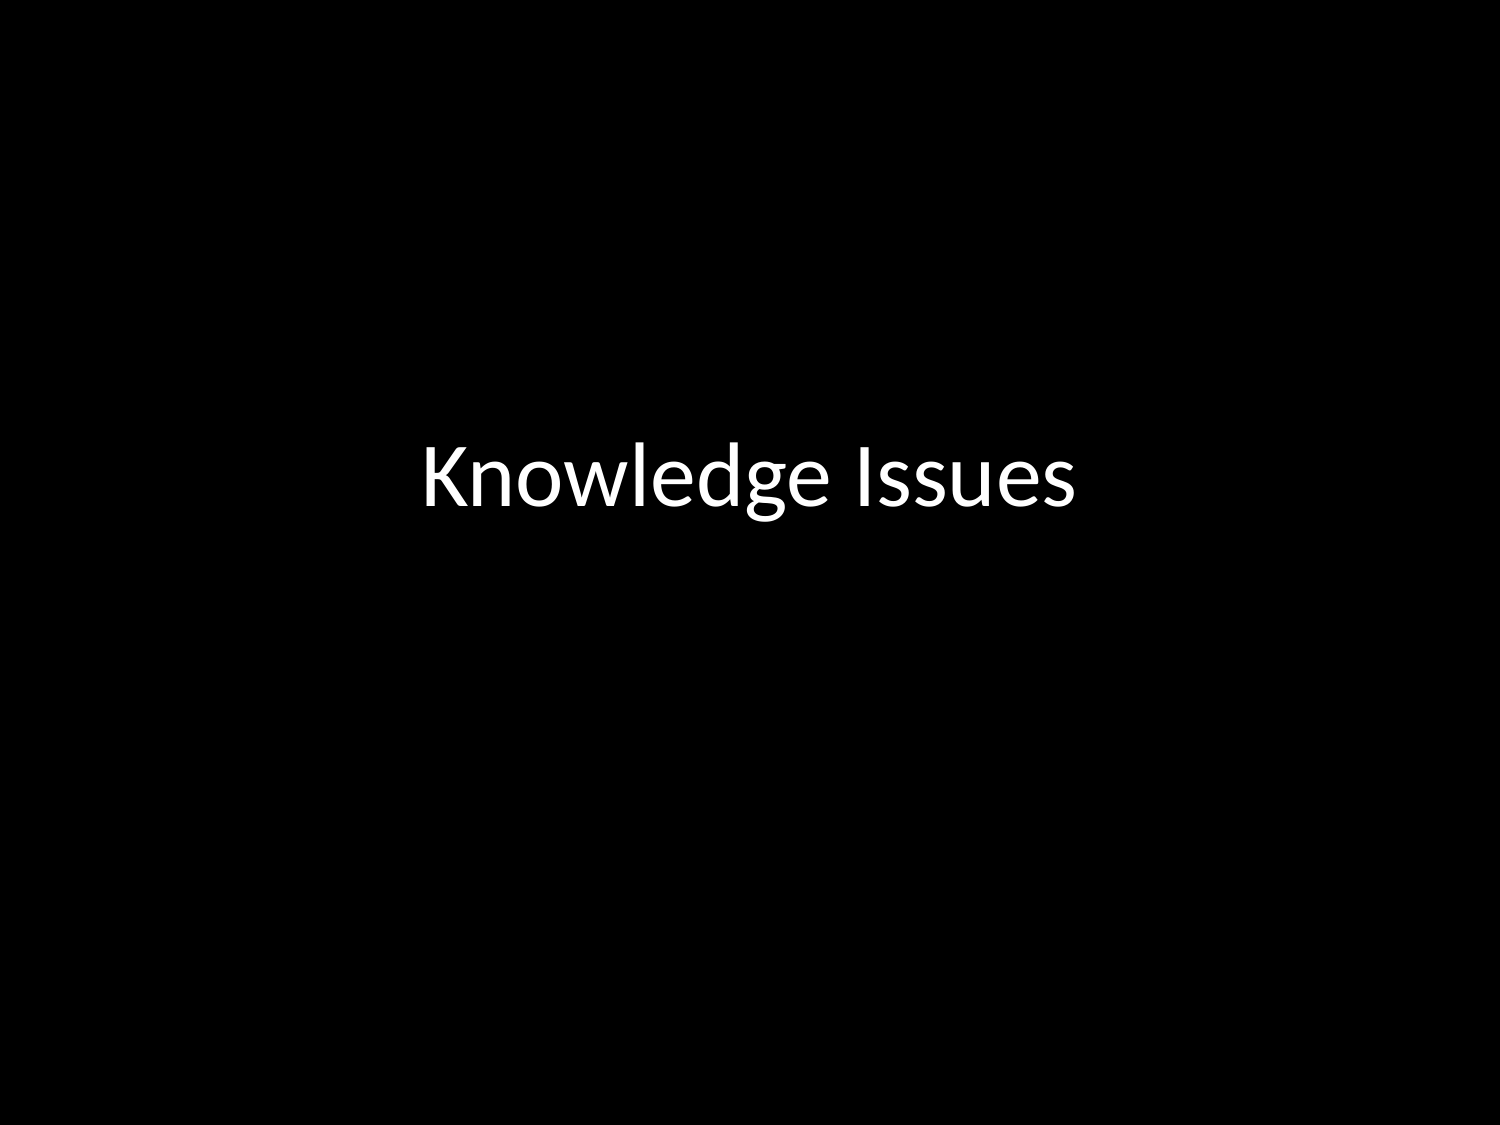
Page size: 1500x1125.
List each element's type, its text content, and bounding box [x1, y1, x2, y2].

title Knowledge Issues [112, 349, 1388, 591]
